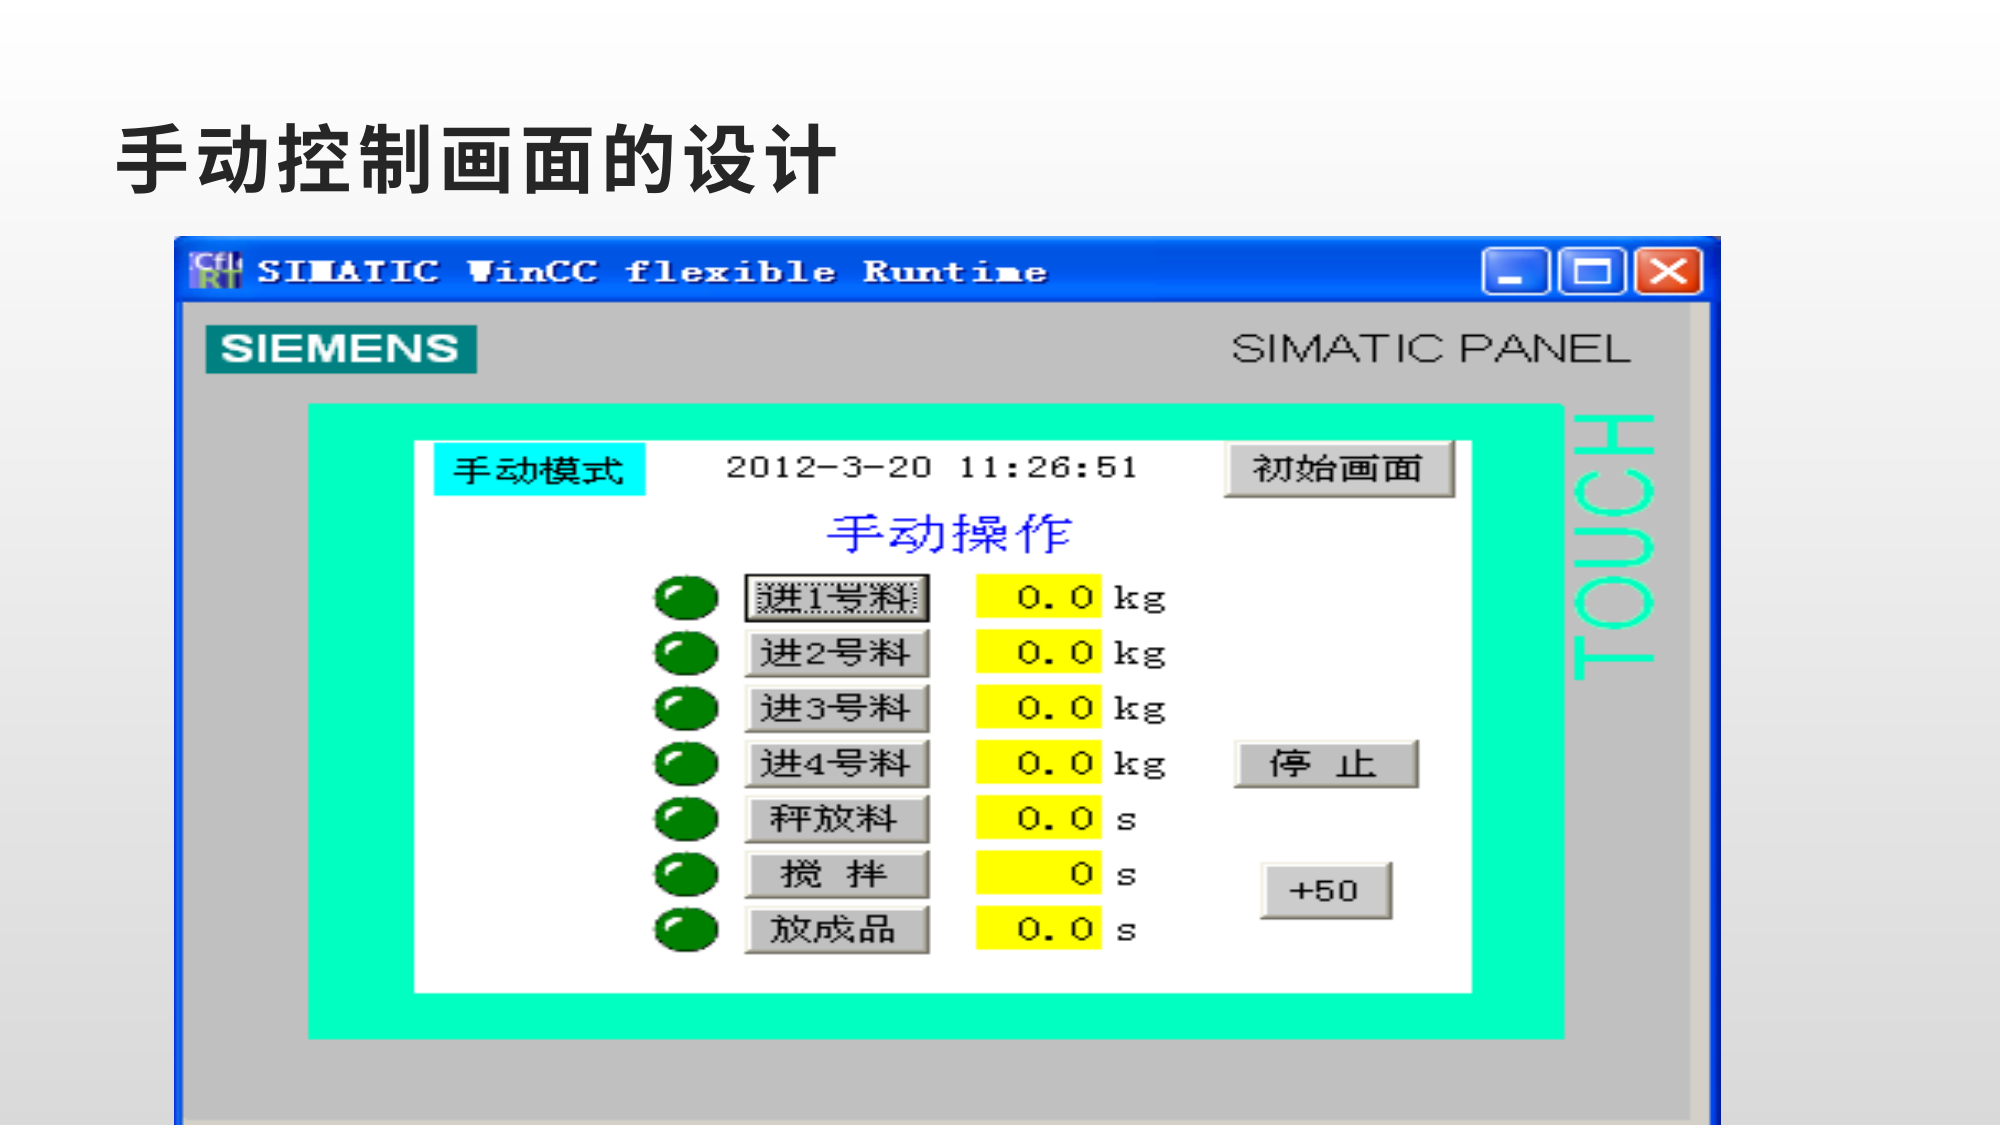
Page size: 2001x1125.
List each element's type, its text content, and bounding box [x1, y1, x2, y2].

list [174, 236, 1721, 1125]
title 手动控制画面的设计 [99, 99, 1900, 216]
